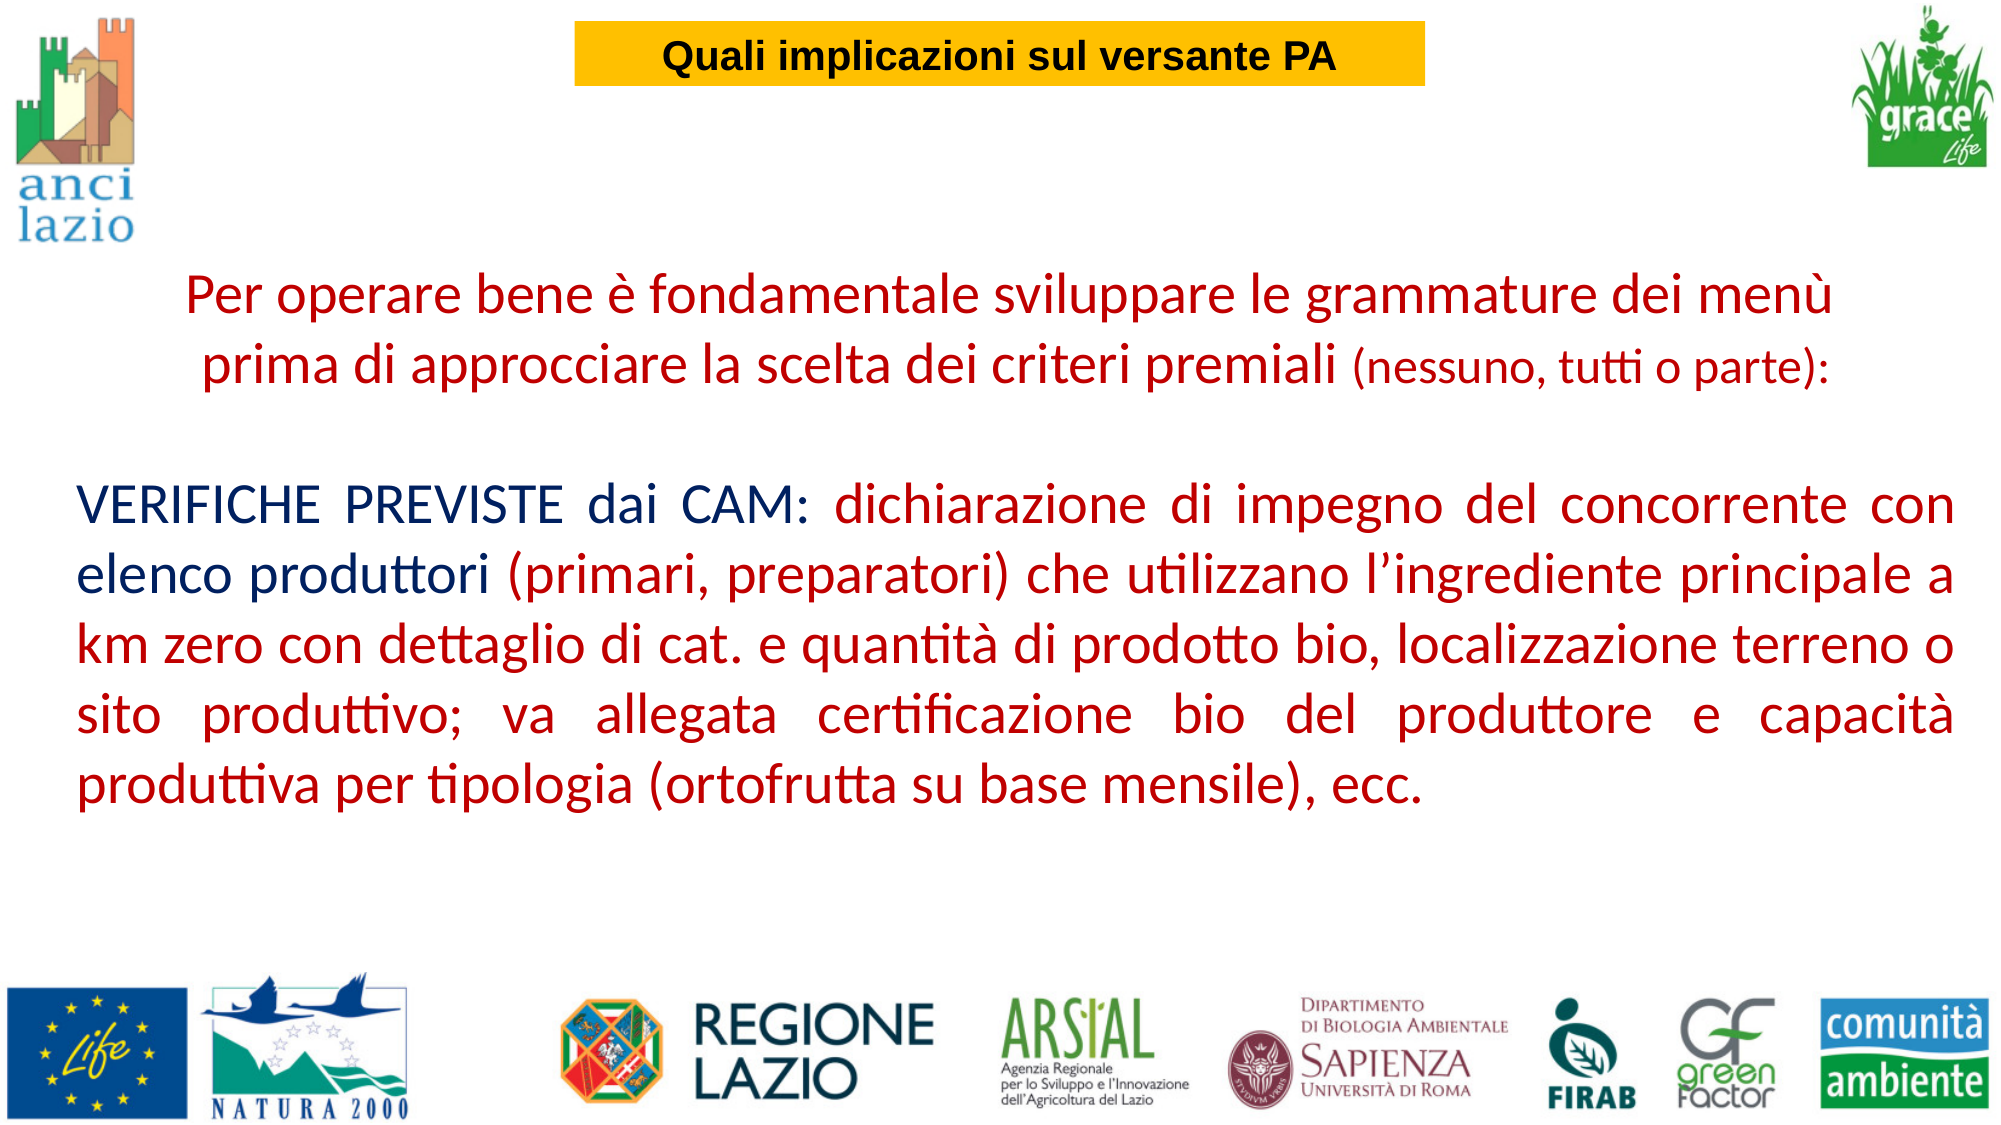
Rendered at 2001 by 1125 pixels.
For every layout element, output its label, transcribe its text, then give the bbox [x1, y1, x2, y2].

picture [0, 972, 2000, 1123]
picture [1851, 3, 1996, 169]
text_box Quali implicazioni sul versante PA [574, 21, 1426, 86]
text_box Per operare bene è fondamentale sviluppare le grammature dei menù prima di approcciare la scelta dei criteri premiali (nessuno, tutti o parte): VERIFICHE PREVISTE dai CAM: dichiarazione di impegno del concorrente con elenco produttori (primari, preparatori) che utilizzano l’ingrediente principale a km zero con dettaglio di cat. e quantità di prodotto bio, localizzazione terreno o sito produttivo; va allegata certificazione bio del produttore e capacità produttiva per tipologia (ortofrutta su base mensile), ecc. [62, 247, 1971, 823]
picture [5, 3, 138, 256]
